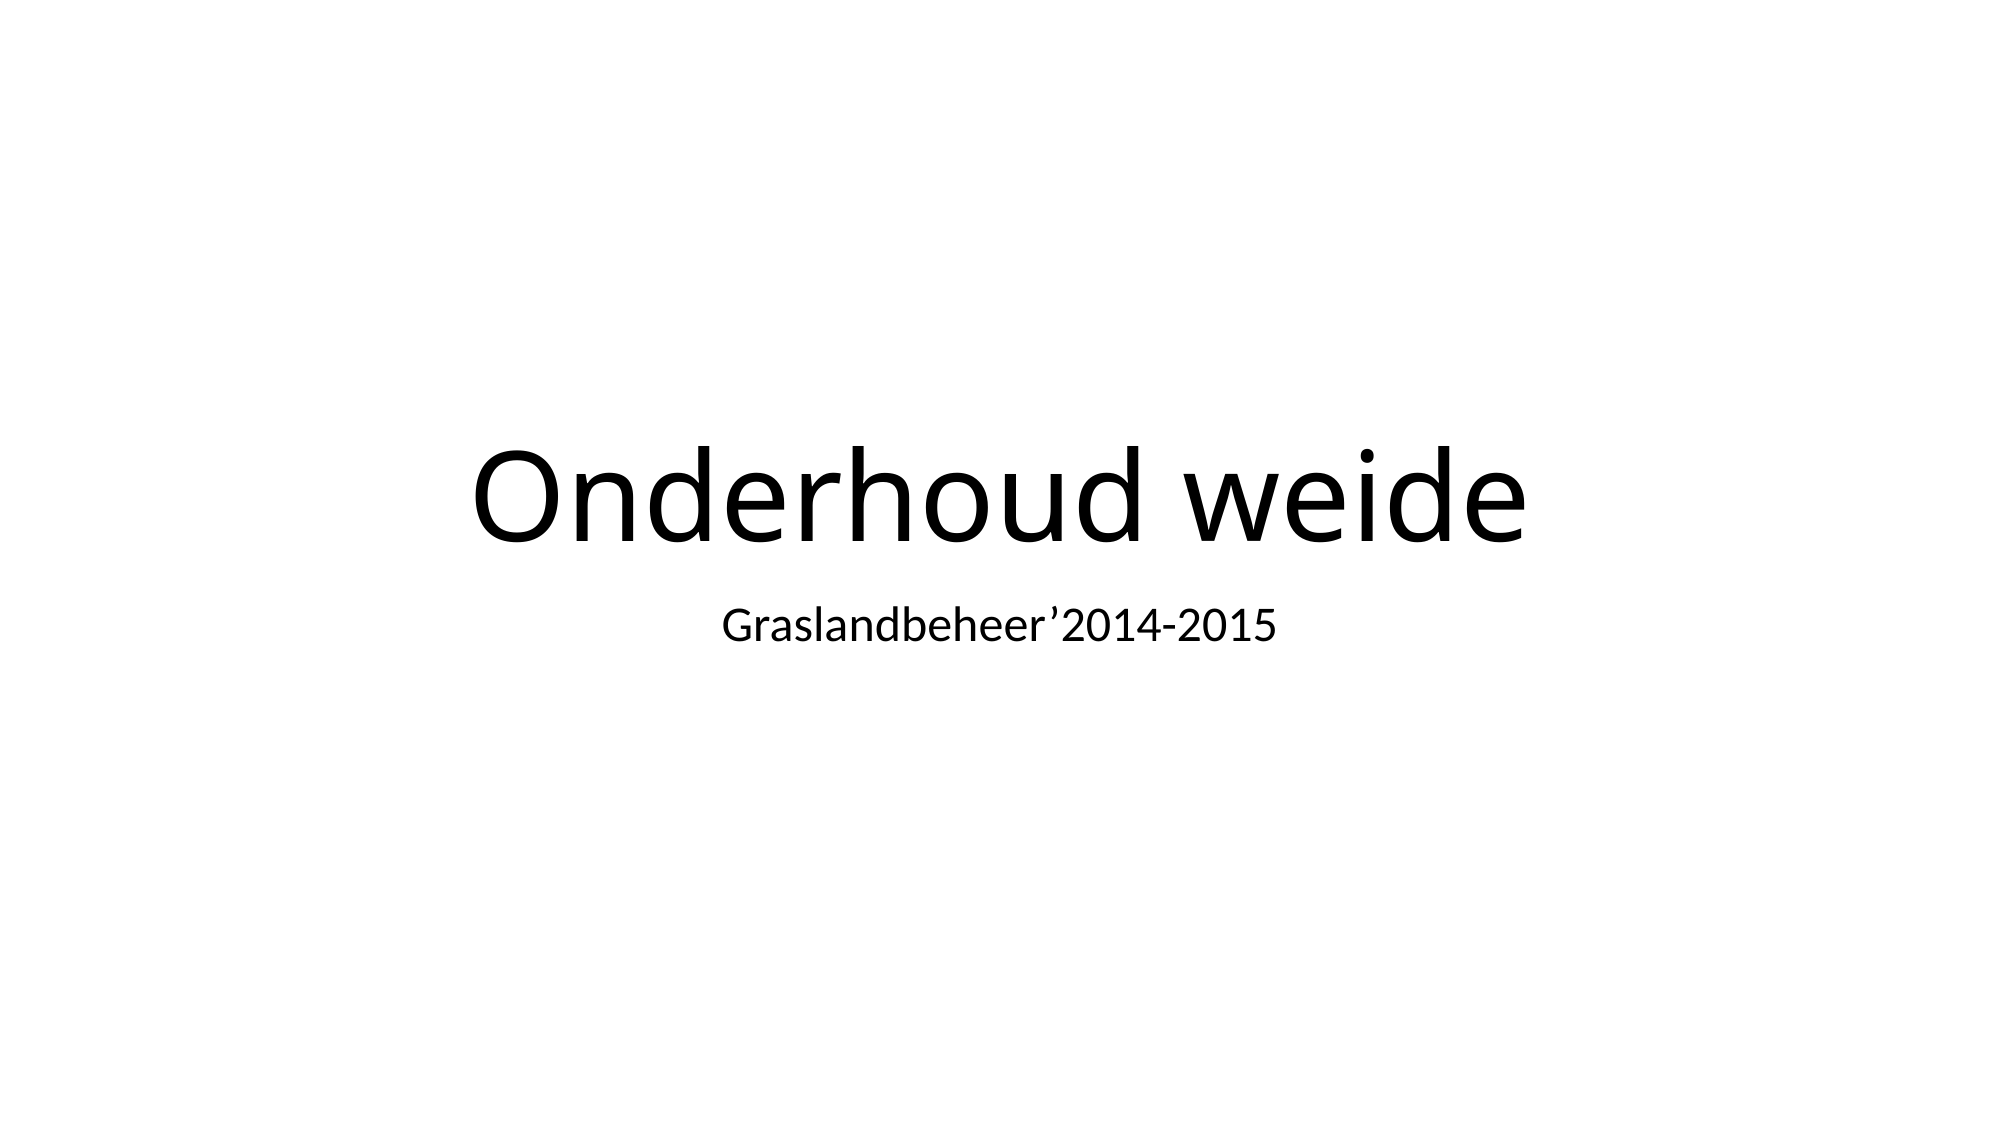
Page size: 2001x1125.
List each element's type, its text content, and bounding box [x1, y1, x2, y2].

title Onderhoud weide [249, 184, 1750, 576]
subtitle Graslandbeheer’2014-2015 [249, 590, 1750, 863]
